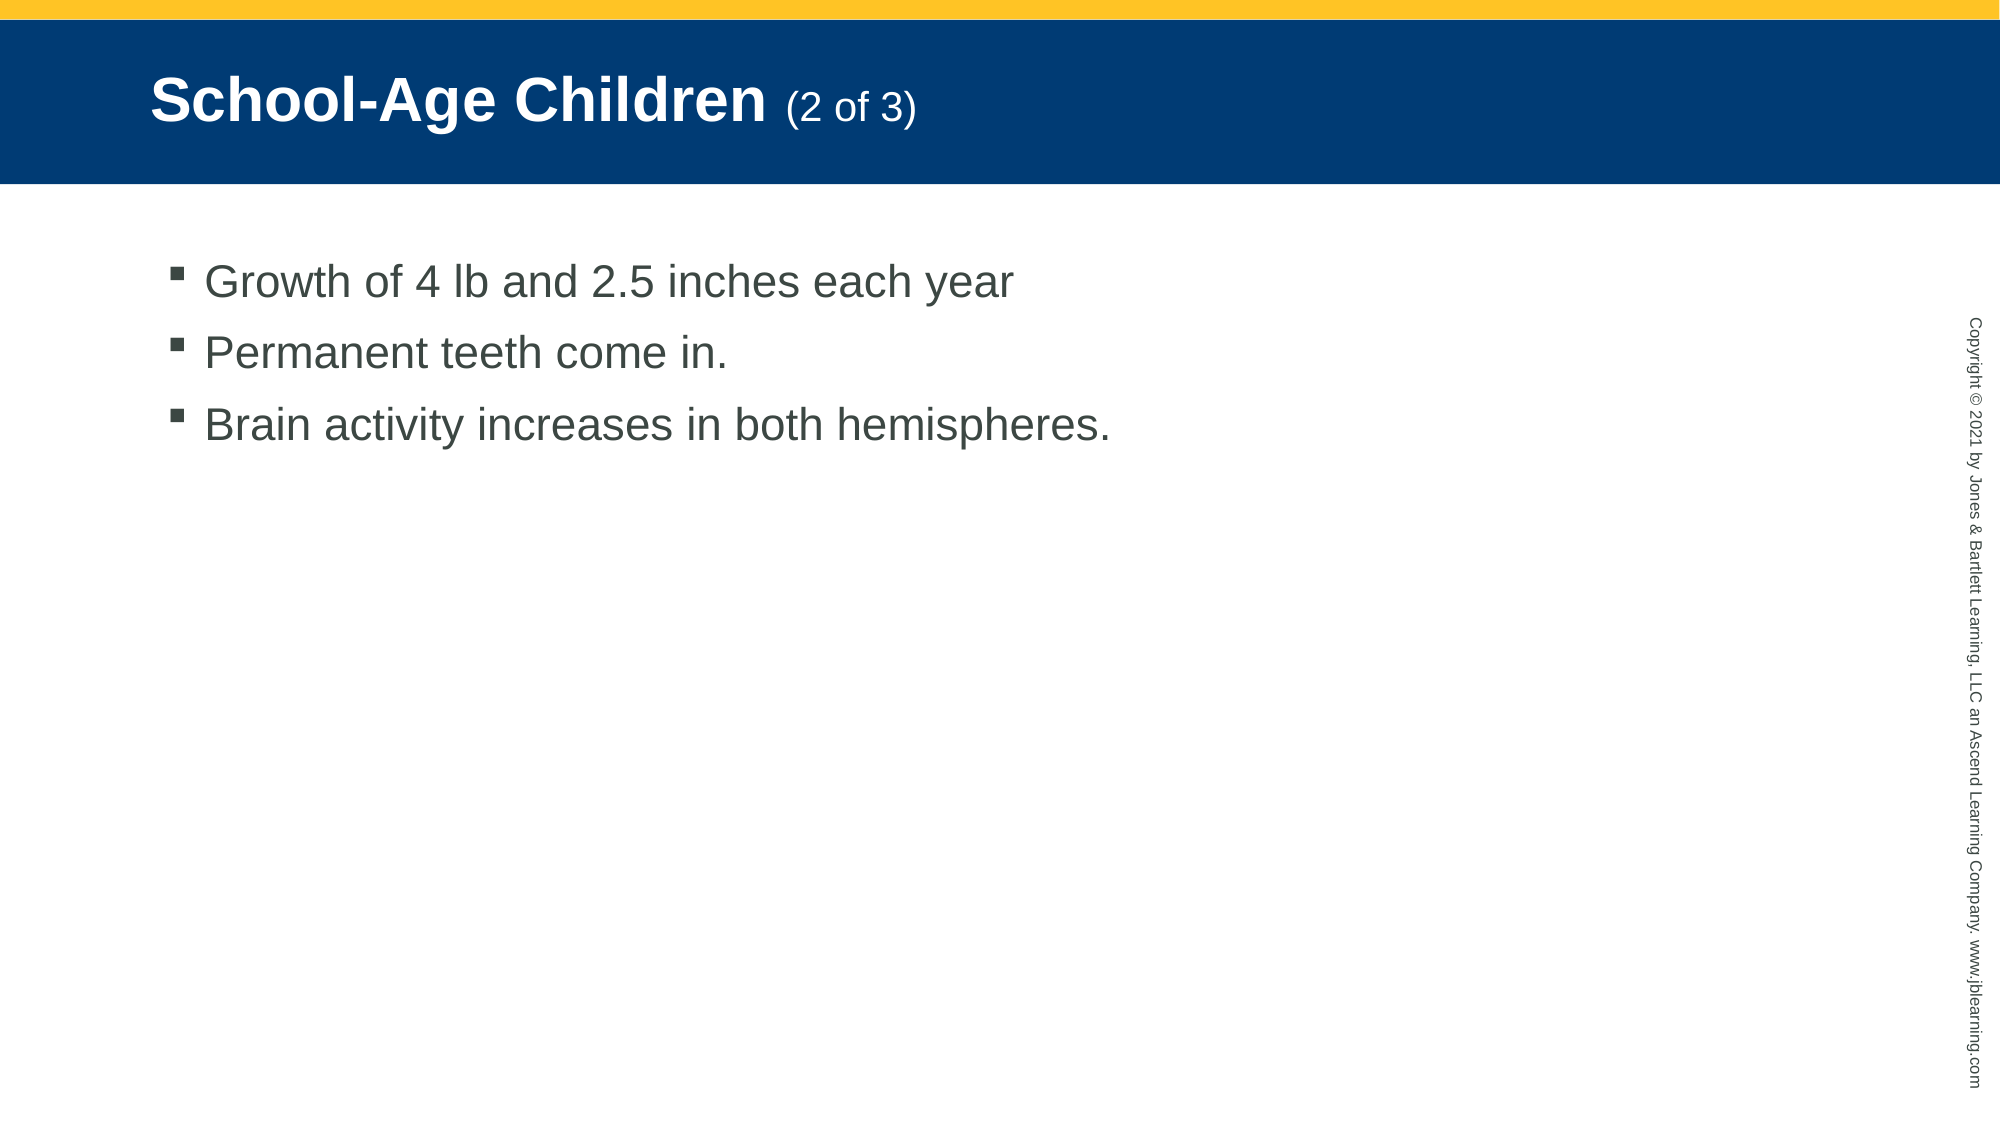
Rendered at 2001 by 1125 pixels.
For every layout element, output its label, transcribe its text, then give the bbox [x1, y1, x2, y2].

list Growth of 4 lb and 2.5 inches each year Permanent teeth come in. Brain activity increases in both hemispheres. [151, 244, 1840, 1016]
title School-Age Children (2 of 3) [0, 19, 2000, 185]
